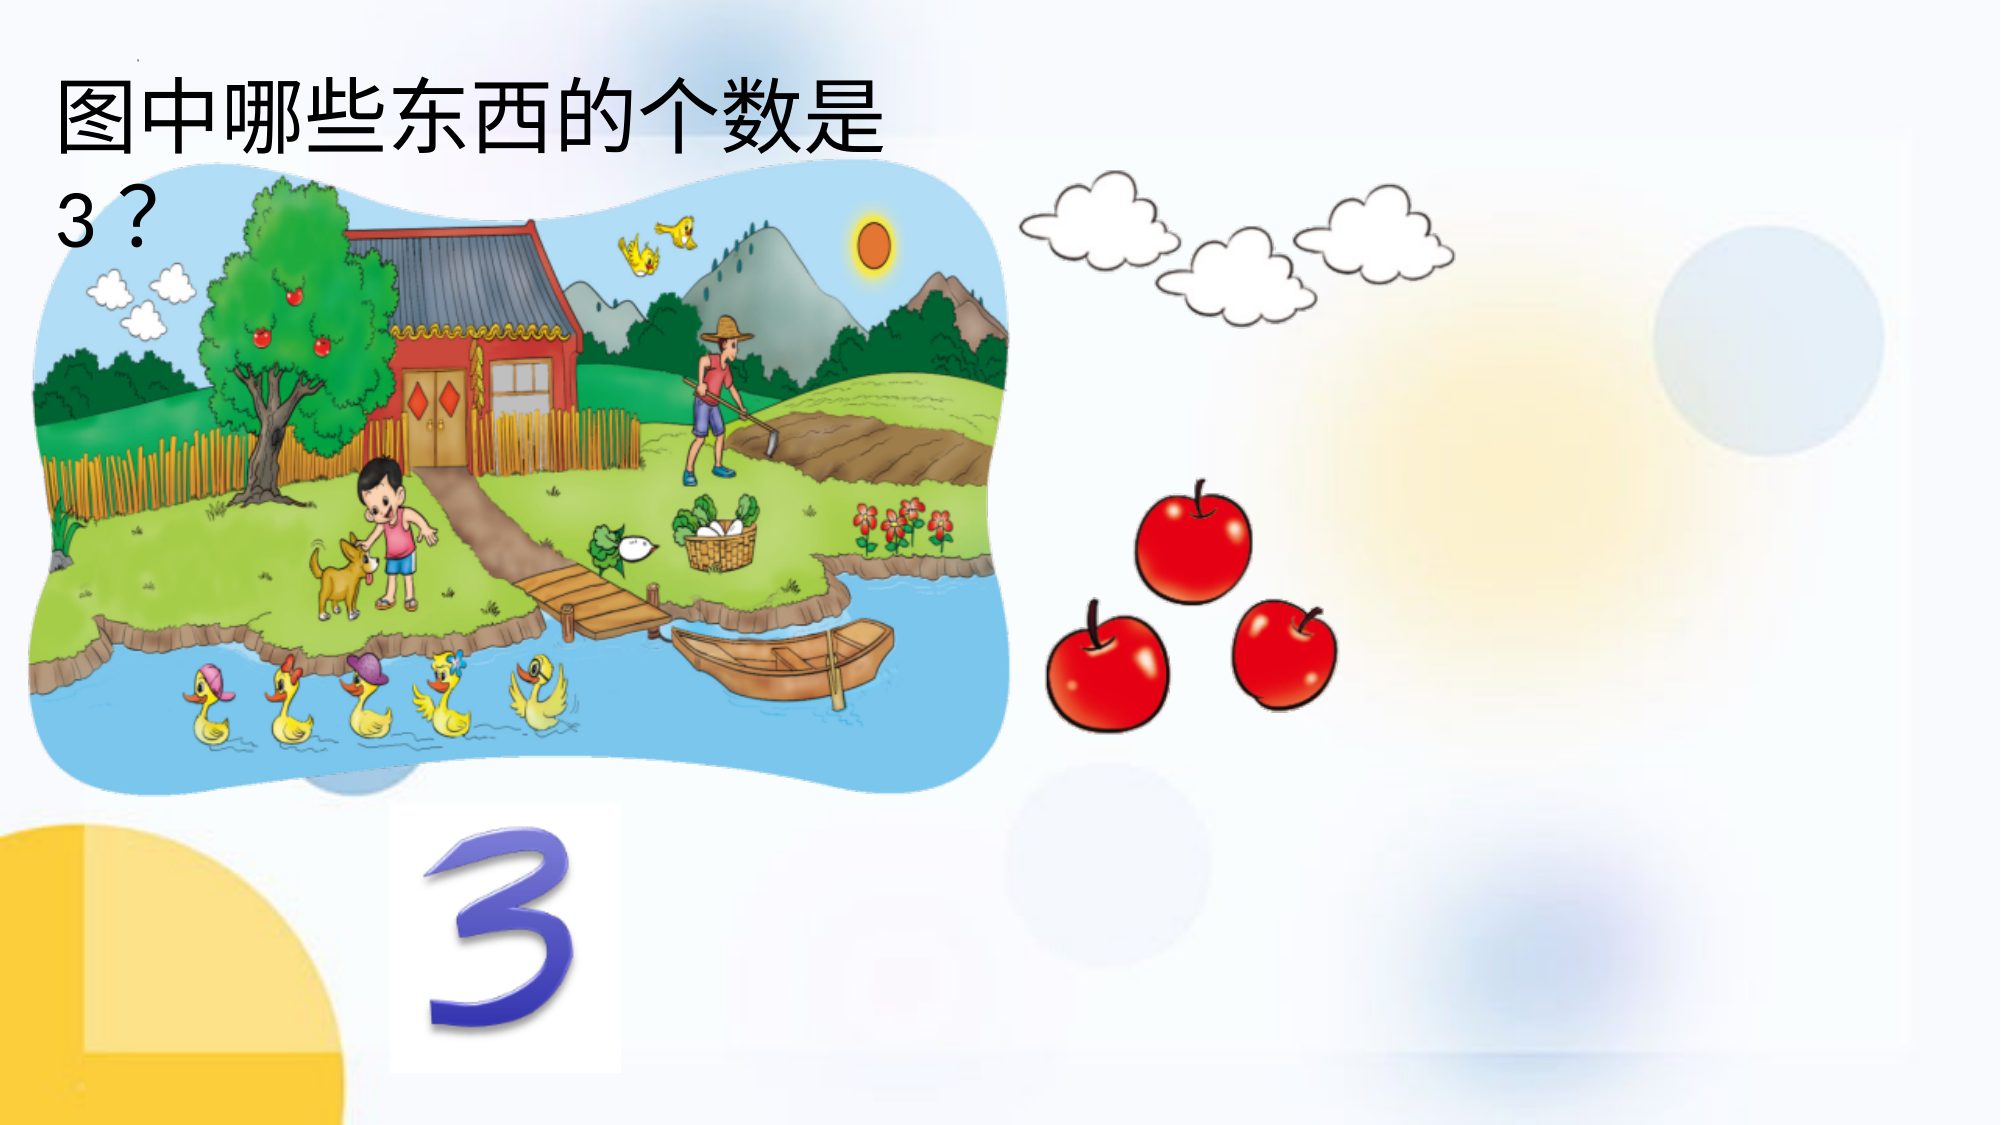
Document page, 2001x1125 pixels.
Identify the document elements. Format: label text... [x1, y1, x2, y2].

picture [0, 0, 2001, 1125]
text_box 图中哪些东西的个数是3？ [40, 56, 1026, 155]
